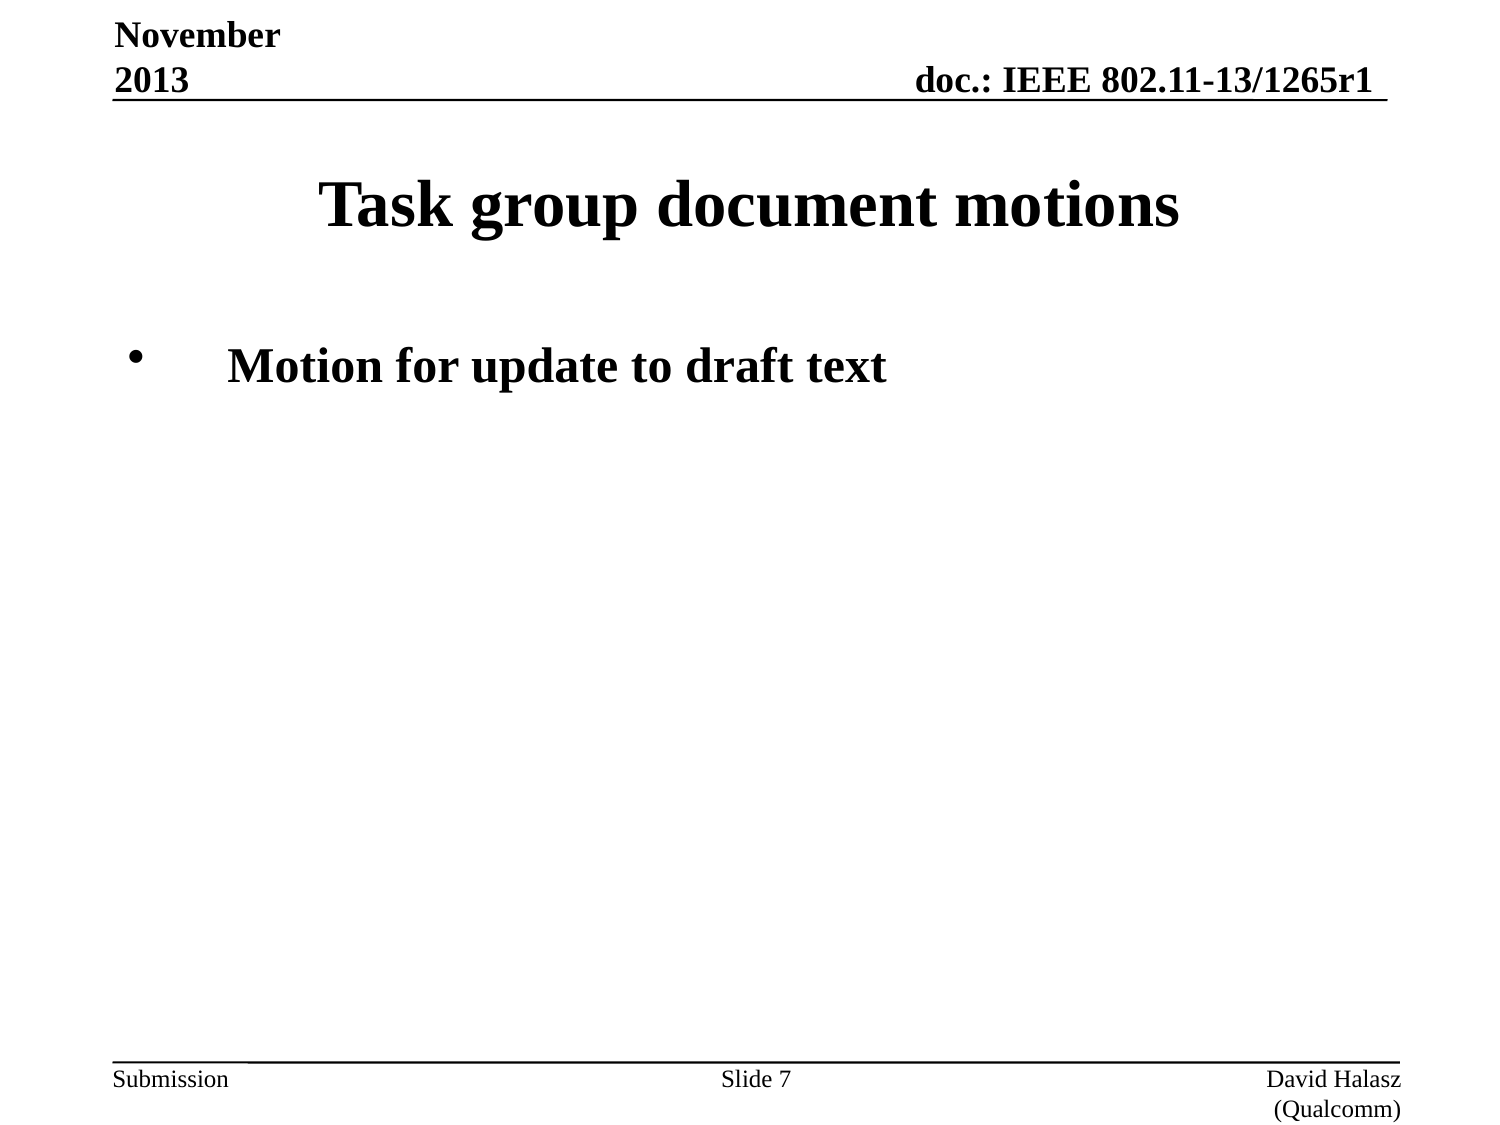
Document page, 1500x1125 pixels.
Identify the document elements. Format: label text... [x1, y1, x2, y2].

list Motion for update to draft text [112, 324, 1388, 1001]
footer David Halasz (Qualcomm) [1264, 1061, 1402, 1093]
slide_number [114, 54, 333, 101]
slide_number Slide 7 [712, 1061, 800, 1093]
title Task group document motions [112, 112, 1388, 288]
